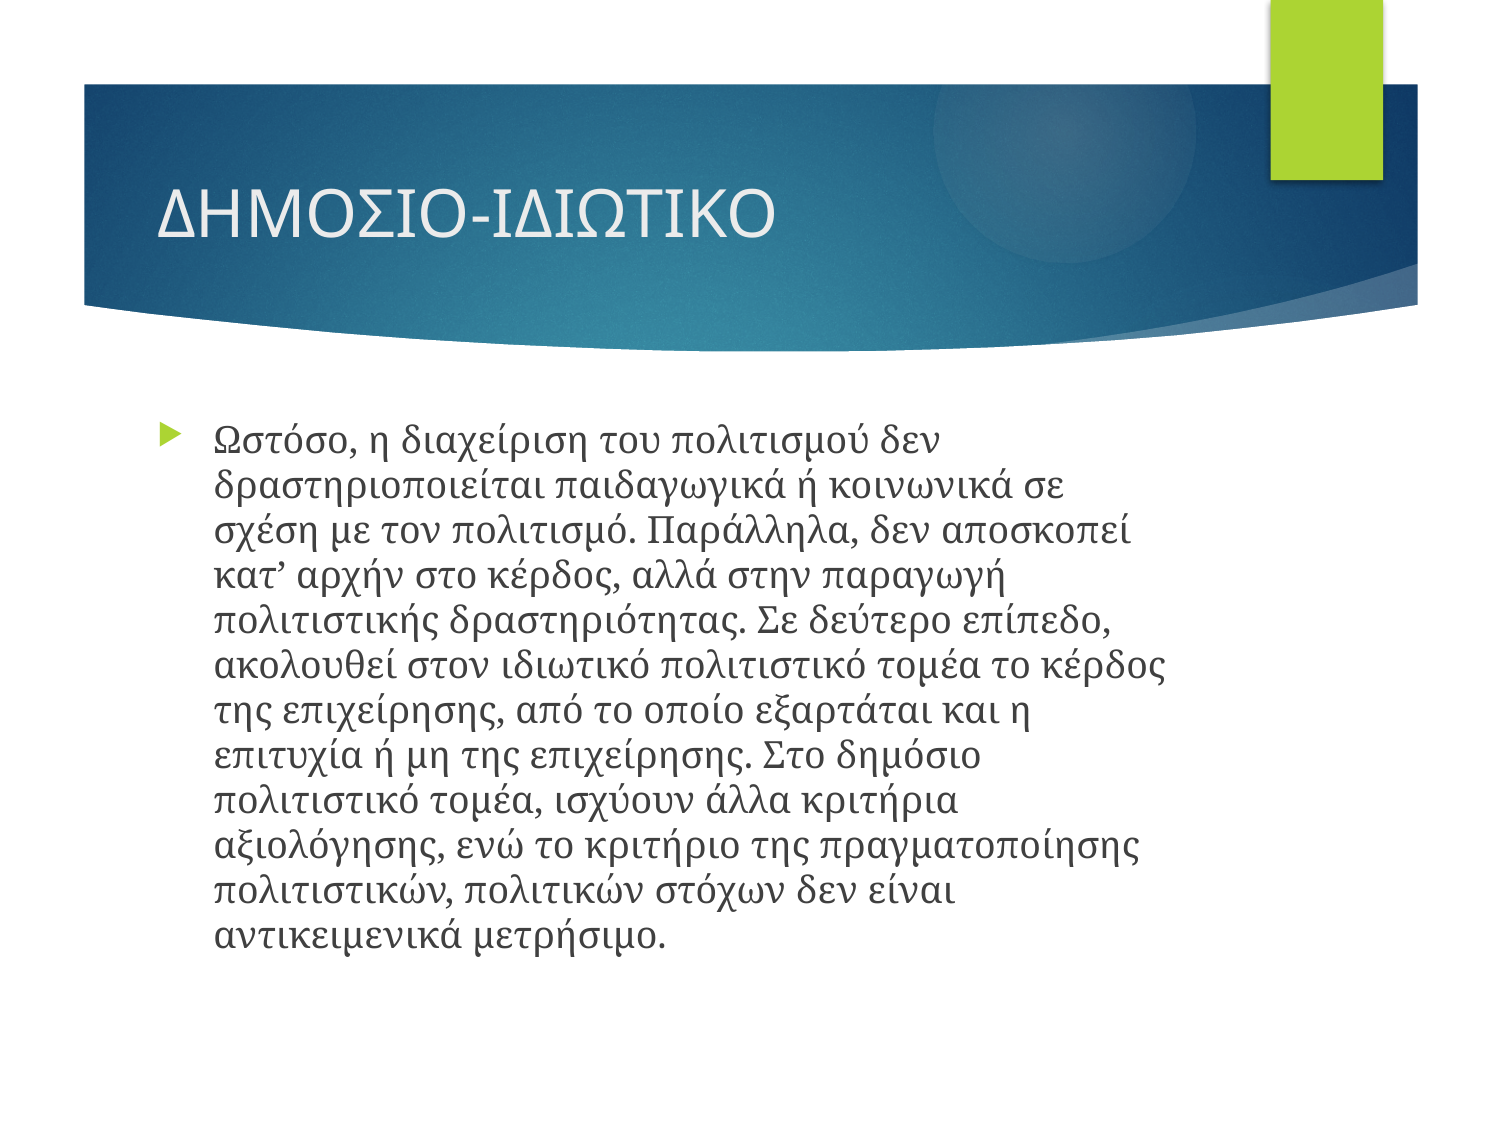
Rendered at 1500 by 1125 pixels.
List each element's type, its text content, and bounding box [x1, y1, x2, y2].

title ΔΗΜΟΣΙΟ-ΙΔΙΩΤΙΚΟ [142, 152, 1183, 269]
list Ωστόσο, η διαχείριση του πολιτισμού δεν δραστηριοποιείται παιδαγωγικά ή κοινωνικά σε σχέση με τον πολιτισμό. Παράλληλα, δεν αποσκοπεί κατ’ αρχήν στο κέρδος, αλλά στην παραγωγή πολιτιστικής δραστηριότητας. Σε δεύτερο επίπεδο, ακολουθεί στον ιδιωτικό πολιτιστικό τομέα το κέρδος της επιχείρησης, από το οποίο εξαρτάται και η επιτυχία ή μη της επιχείρησης. Στο δημόσιο πολιτιστικό τομέα, ισχύουν άλλα κριτήρια αξιολόγησης, ενώ το κριτήριο της πραγματοποίησης πολιτιστικών, πολιτικών στόχων δεν είναι αντικειμενικά μετρήσιμο. [142, 408, 1183, 988]
